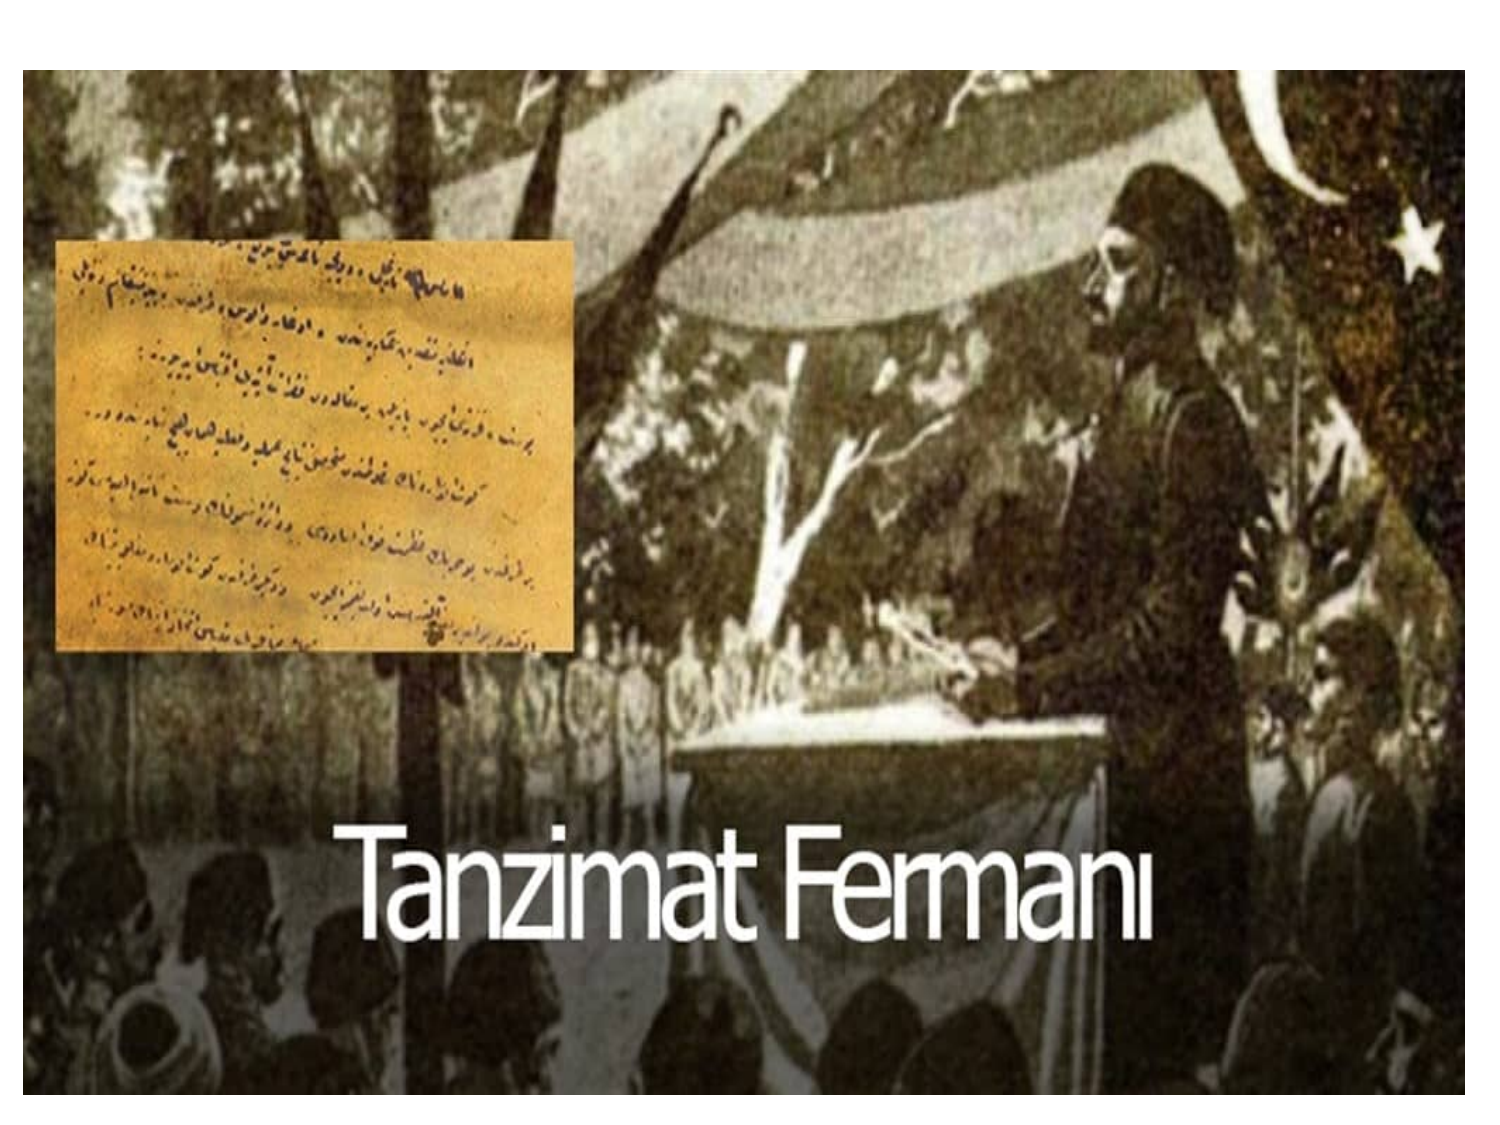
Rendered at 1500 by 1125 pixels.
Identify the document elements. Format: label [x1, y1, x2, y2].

picture [23, 70, 1466, 1095]
